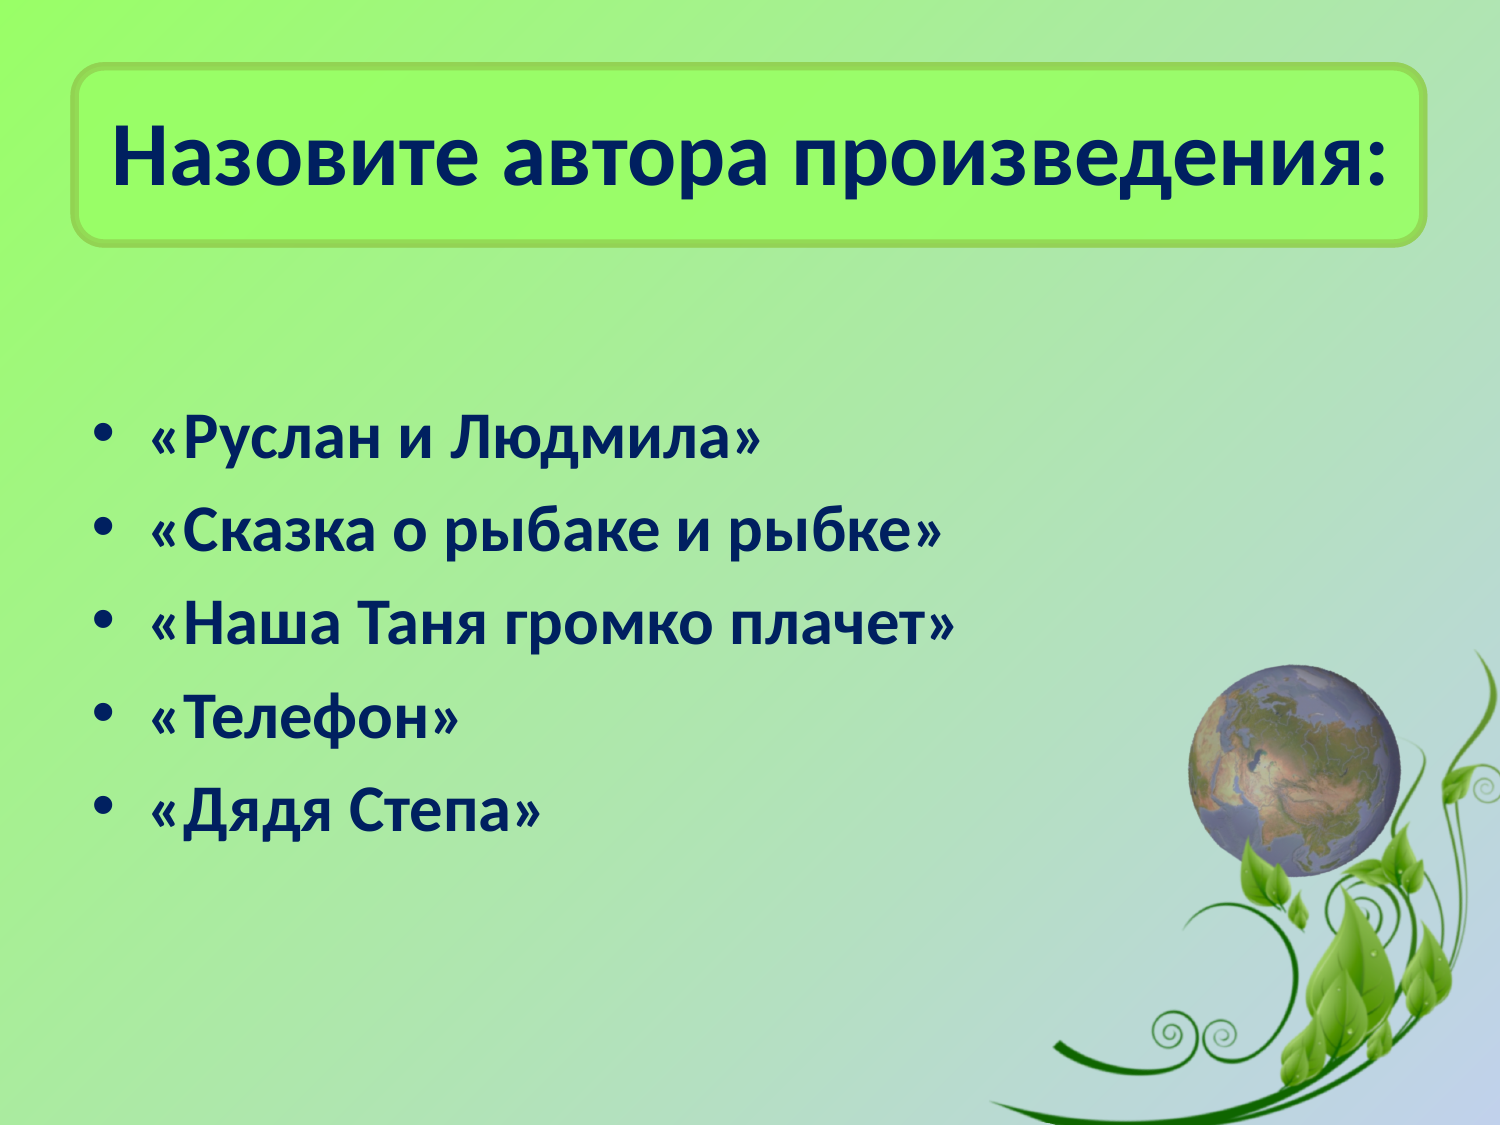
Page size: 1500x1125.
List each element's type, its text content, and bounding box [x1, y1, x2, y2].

list «Руслан и Людмила» «Сказка о рыбаке и рыбке» «Наша Таня громко плачет» «Телефон» «Дядя Степа» [76, 290, 1427, 1034]
title Назовите автора произведения: [76, 54, 1427, 243]
picture [988, 640, 1500, 1125]
